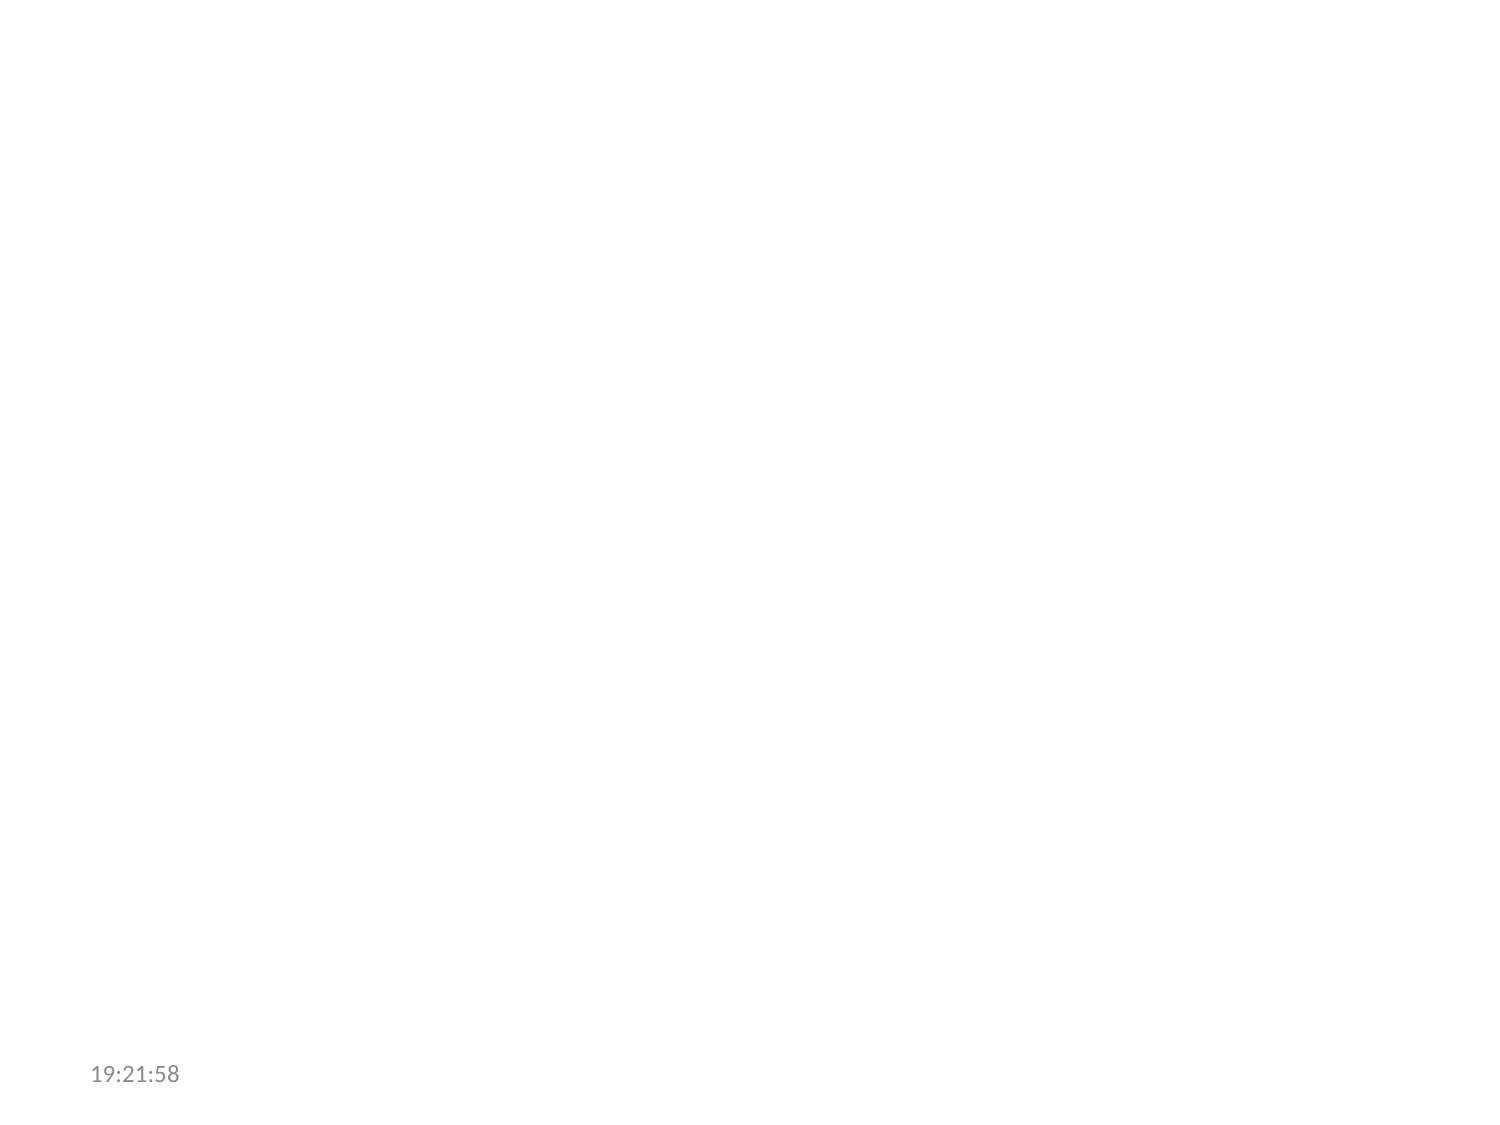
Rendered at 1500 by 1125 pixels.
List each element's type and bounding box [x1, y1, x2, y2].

slide_number [75, 1042, 425, 1103]
